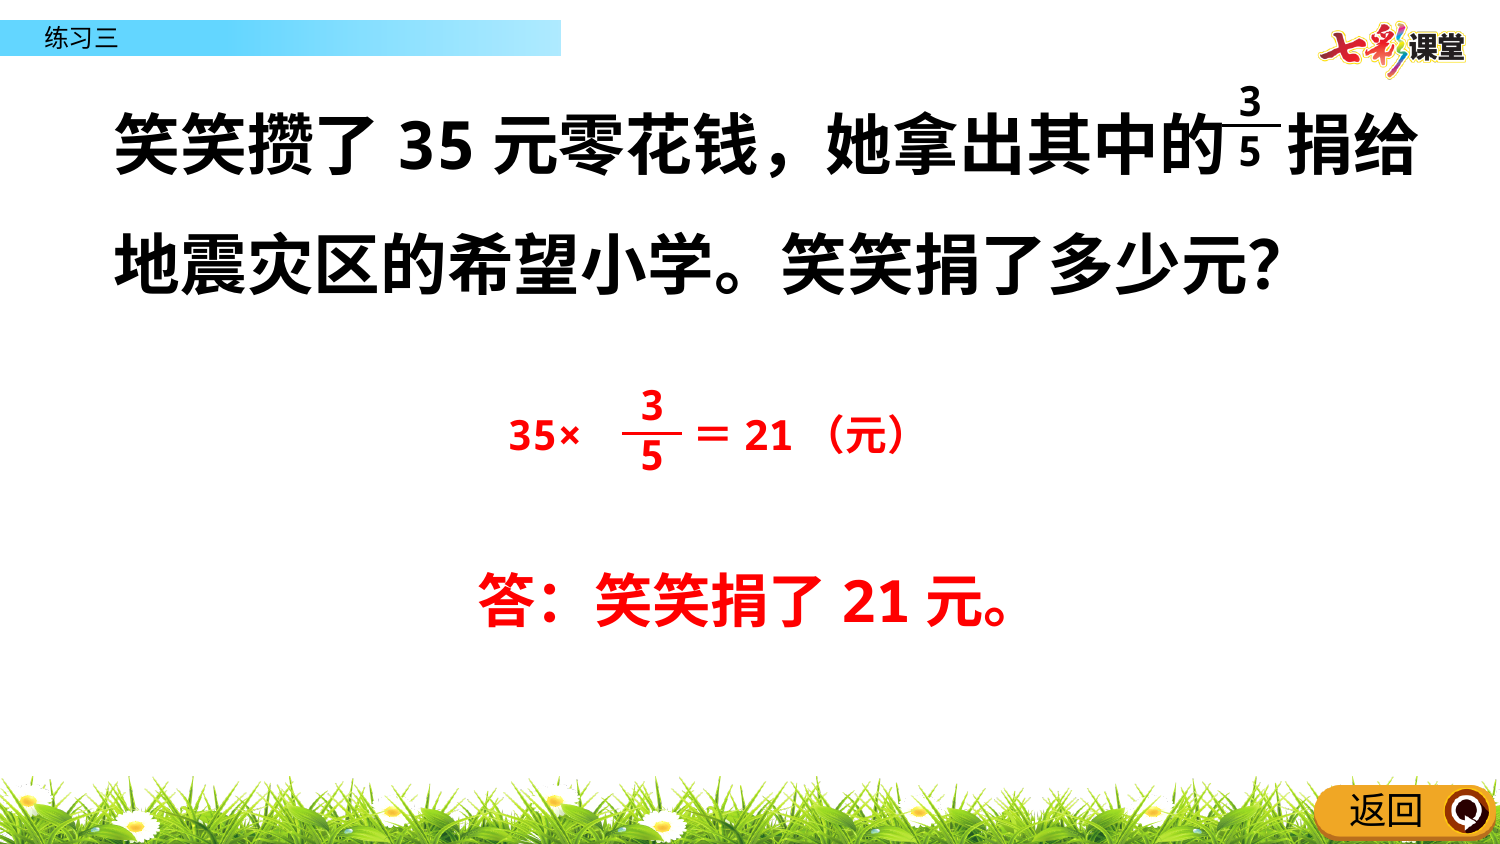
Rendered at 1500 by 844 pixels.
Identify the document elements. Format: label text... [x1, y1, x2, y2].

picture [0, 776, 1500, 844]
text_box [513, 370, 923, 488]
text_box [1222, 67, 1282, 184]
text_box 笑笑攒了35元零花钱，她拿出其中的 捐给地震灾区的希望小学。笑笑捐了多少元？ [98, 55, 1443, 431]
picture [1316, 20, 1468, 80]
text_box 答：笑笑捐了21元。 [462, 557, 1057, 642]
